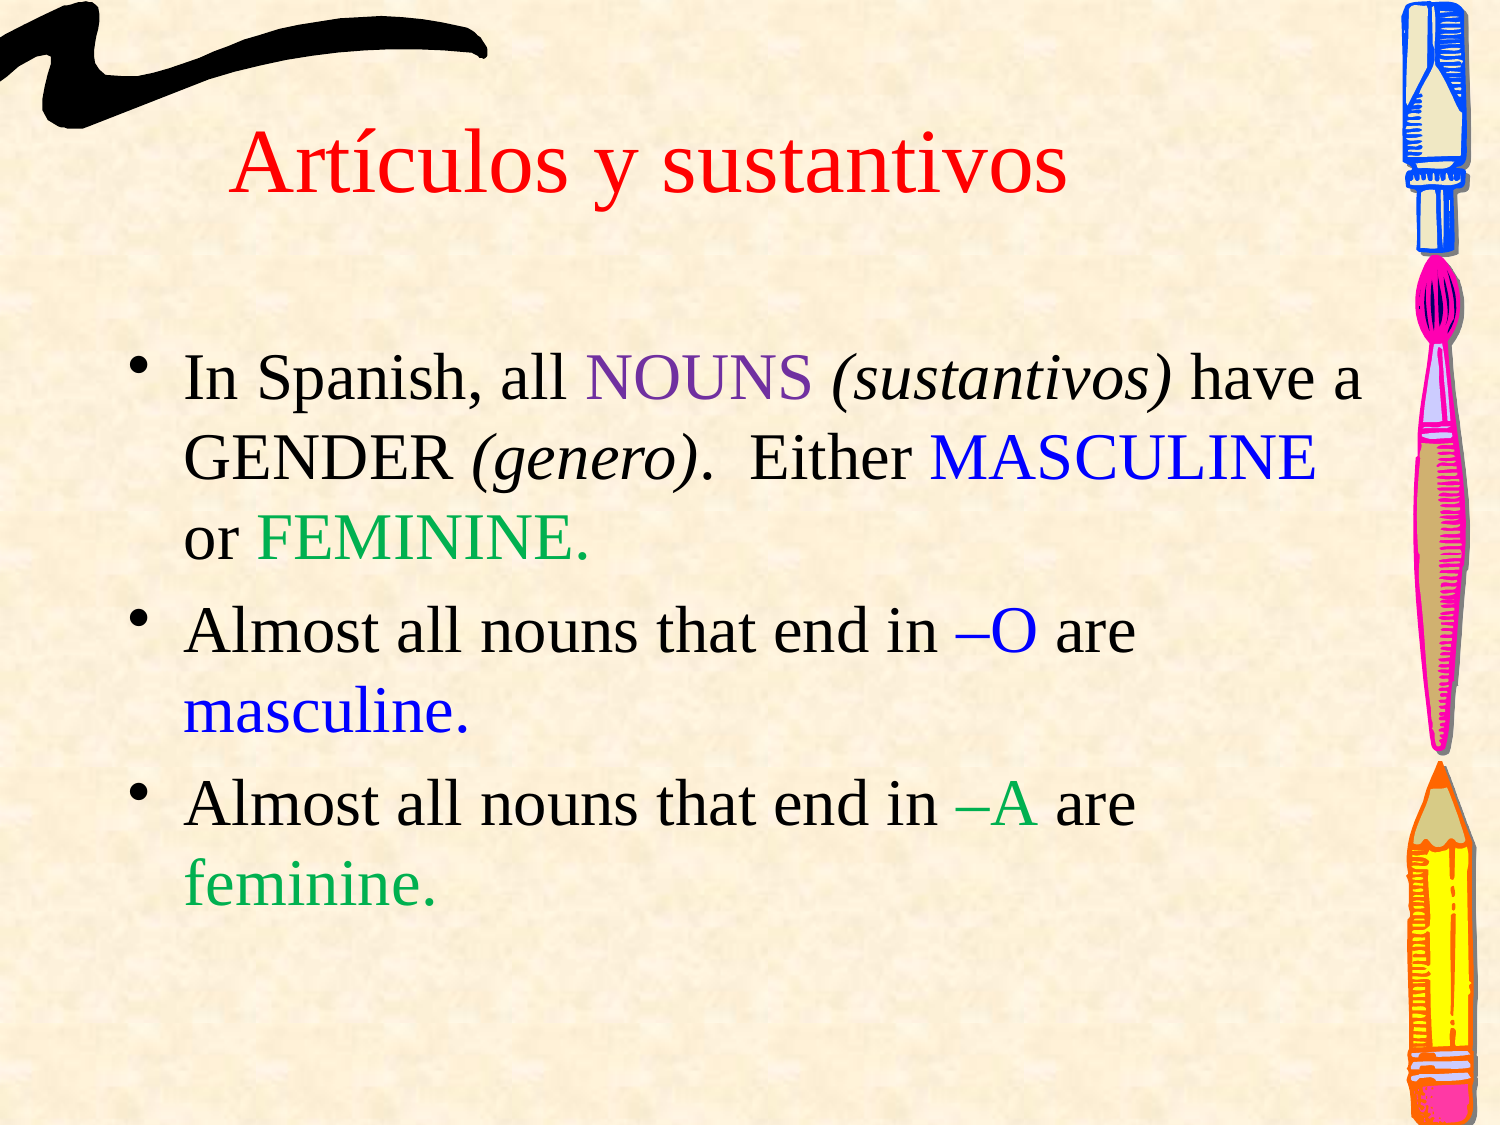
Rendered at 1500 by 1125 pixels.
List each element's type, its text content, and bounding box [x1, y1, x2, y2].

title Artículos y sustantivos [12, 62, 1288, 250]
picture [29, 55, 50, 62]
picture [0, 0, 1500, 1125]
list In Spanish, all NOUNS (sustantivos) have a GENDER (genero). Either MASCULINE or FEMININE. Almost all nouns that end in –O are masculine. Almost all nouns that end in –A are feminine. [112, 324, 1388, 1000]
